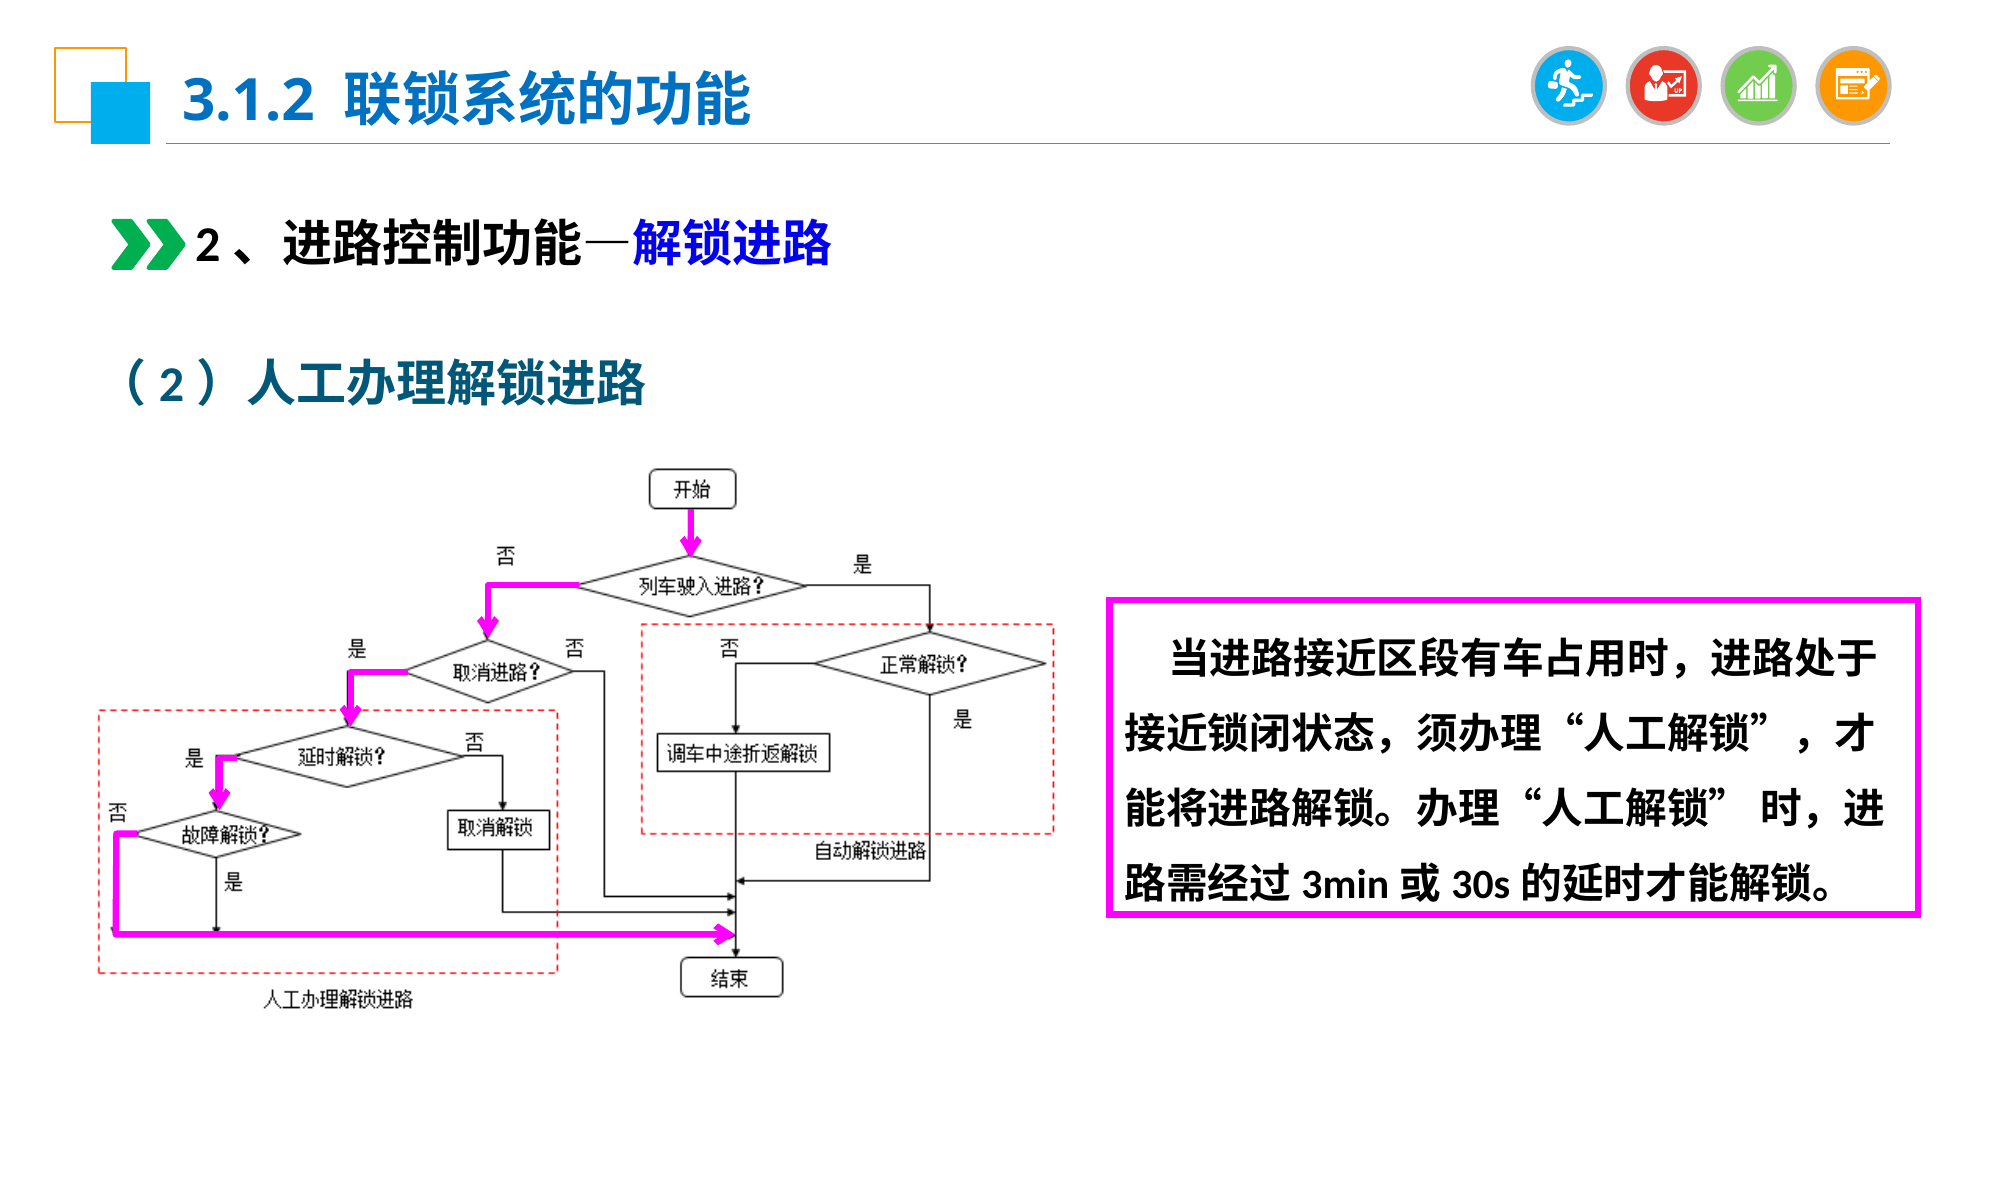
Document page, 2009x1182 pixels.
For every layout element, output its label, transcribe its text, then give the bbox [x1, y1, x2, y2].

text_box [113, 203, 844, 280]
picture [89, 461, 1067, 1019]
text_box （2）人工办理解锁进路 [82, 344, 661, 420]
text_box 3.1.2 联锁系统的功能 [161, 51, 773, 142]
text_box 当进路接近区段有车占用时，进路处于接近锁闭状态，须办理“人工解锁”，才能将进路解锁。办理“人工解锁” 时，进路需经过3min或30s的延时才能解锁。 [1109, 599, 1918, 915]
